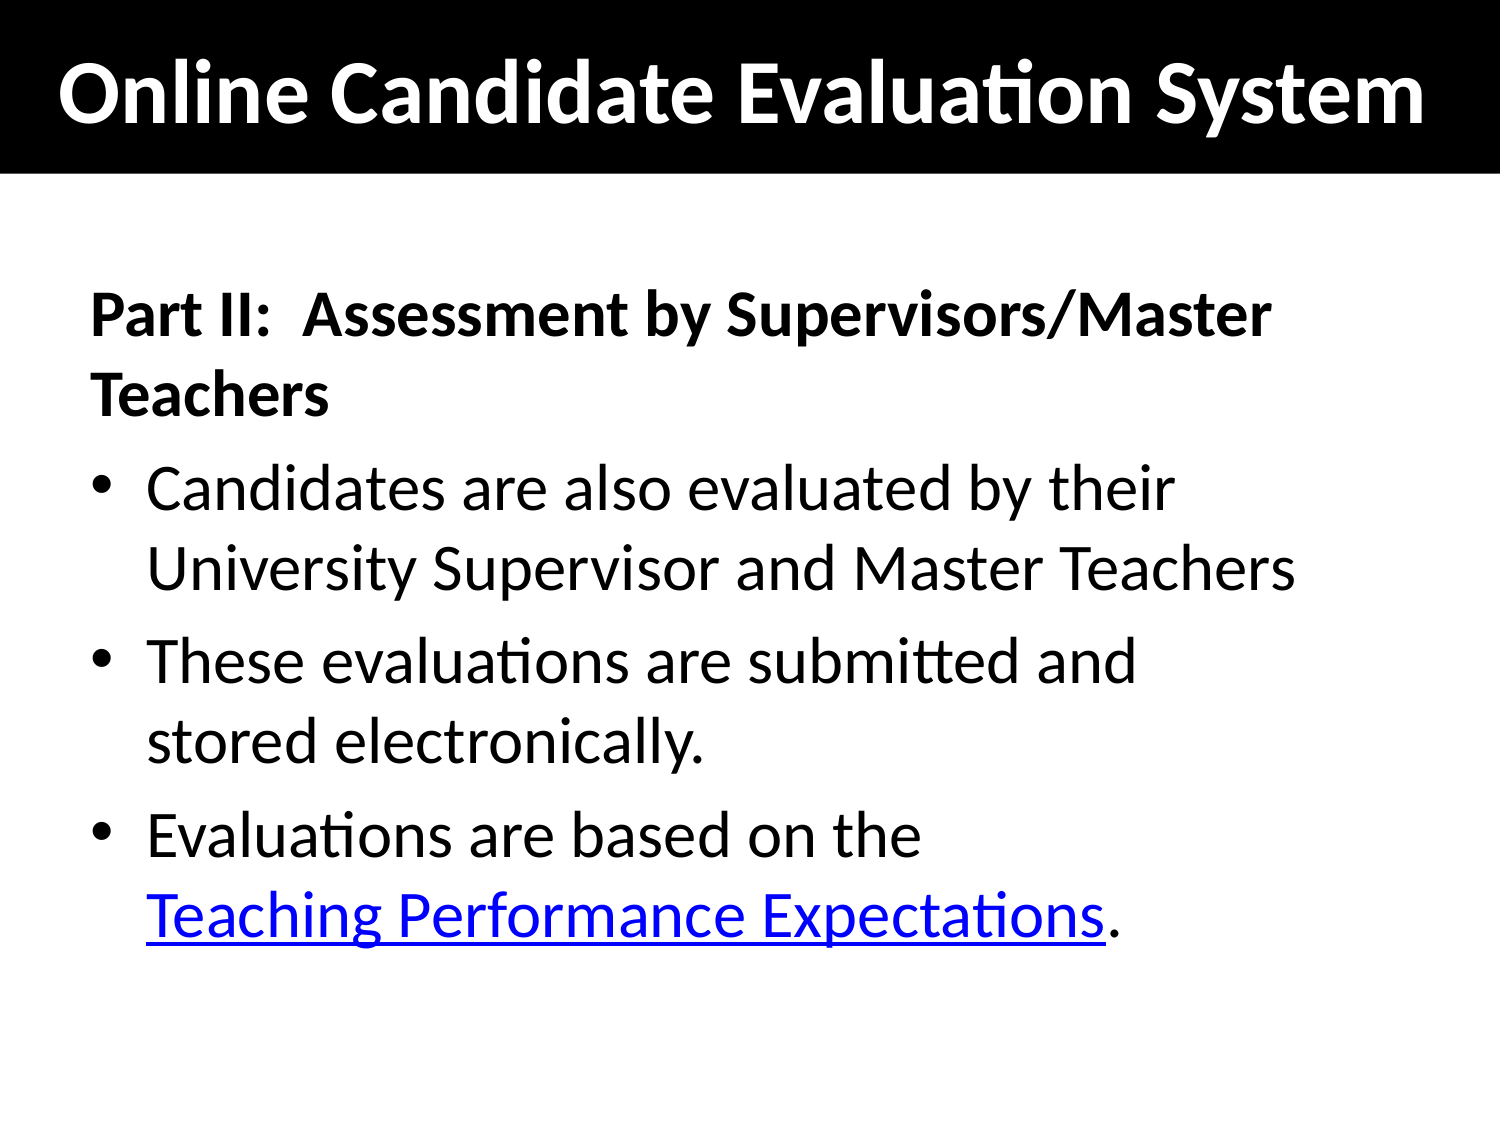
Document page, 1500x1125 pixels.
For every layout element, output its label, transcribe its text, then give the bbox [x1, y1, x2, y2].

list Part II: Assessment by Supervisors/Master Teachers Candidates are also evaluated by their University Supervisor and Master Teachers These evaluations are submitted and stored electronically. Evaluations are based on the Teaching Performance Expectations. [75, 262, 1313, 1038]
title Online Candidate Evaluation System [0, 0, 1500, 174]
